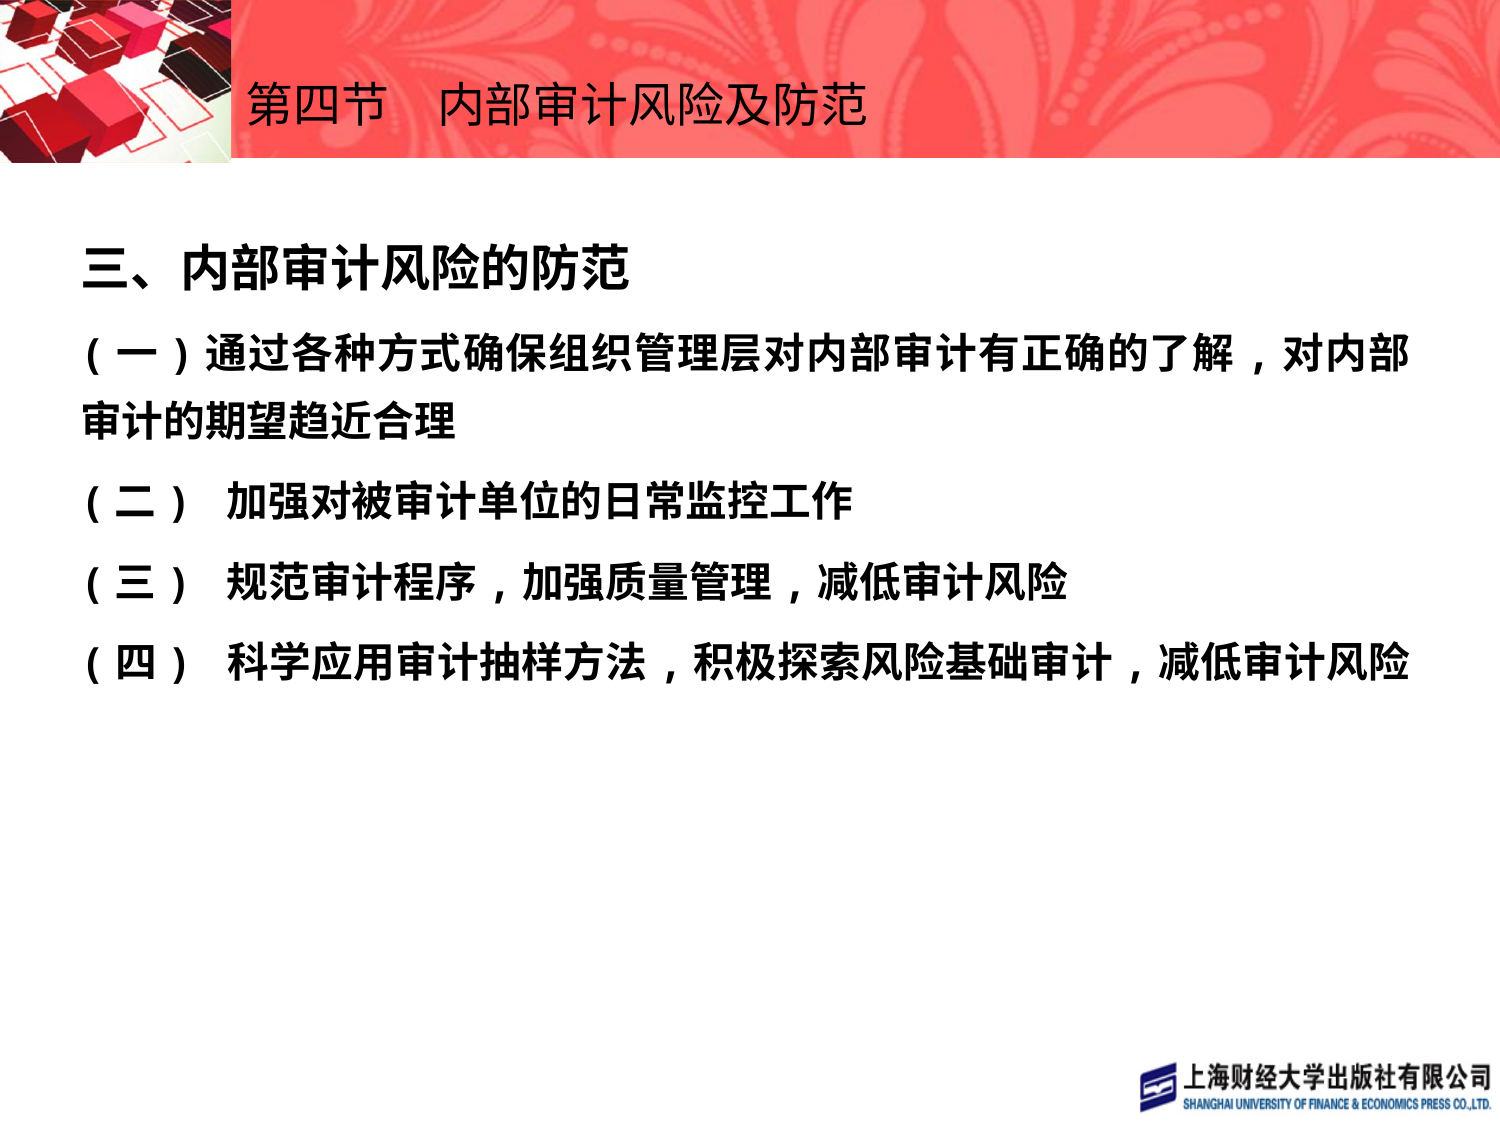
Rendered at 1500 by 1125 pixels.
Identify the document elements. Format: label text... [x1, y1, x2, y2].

picture [1139, 1058, 1495, 1118]
title 第四节 内部审计风险及防范 [230, 45, 1461, 161]
list 三、内部审计风险的防范 (一)通过各种方式确保组织管理层对内部审计有正确的了解,对内部审计的期望趋近合理 (二) 加强对被审计单位的日常监控工作 (三) 规范审计程序,加强质量管理,减低审计风险 (四) 科学应用审计抽样方法,积极探索风险基础审计,减低审计风险 [64, 208, 1425, 1047]
